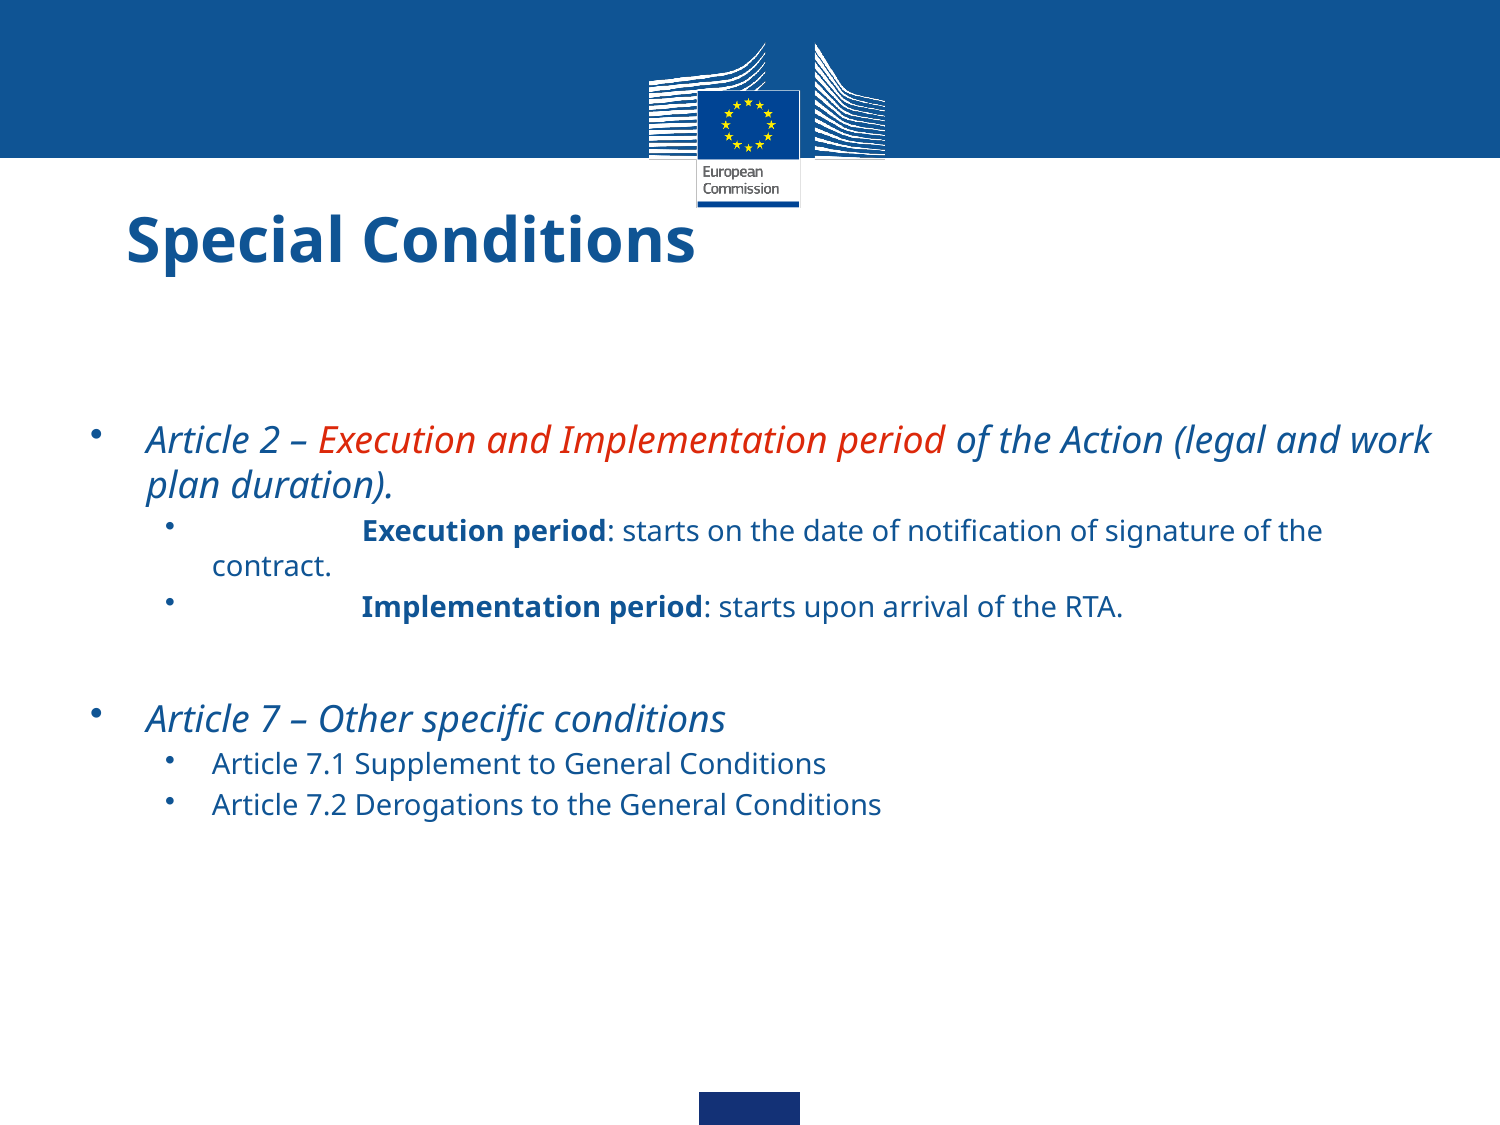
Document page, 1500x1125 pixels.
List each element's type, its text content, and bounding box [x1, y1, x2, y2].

picture [649, 42, 885, 184]
title Special Conditions [53, 184, 1404, 291]
list Article 2 – Execution and Implementation period of the Action (legal and work plan duration). Execution period: starts on the date of notification of signature of the contract. Implementation period: starts upon arrival of the RTA. Article 7 – Other specific conditions Article 7.1 Supplement to General Conditions Article 7.2 Derogations to the General Conditions [75, 408, 1459, 988]
